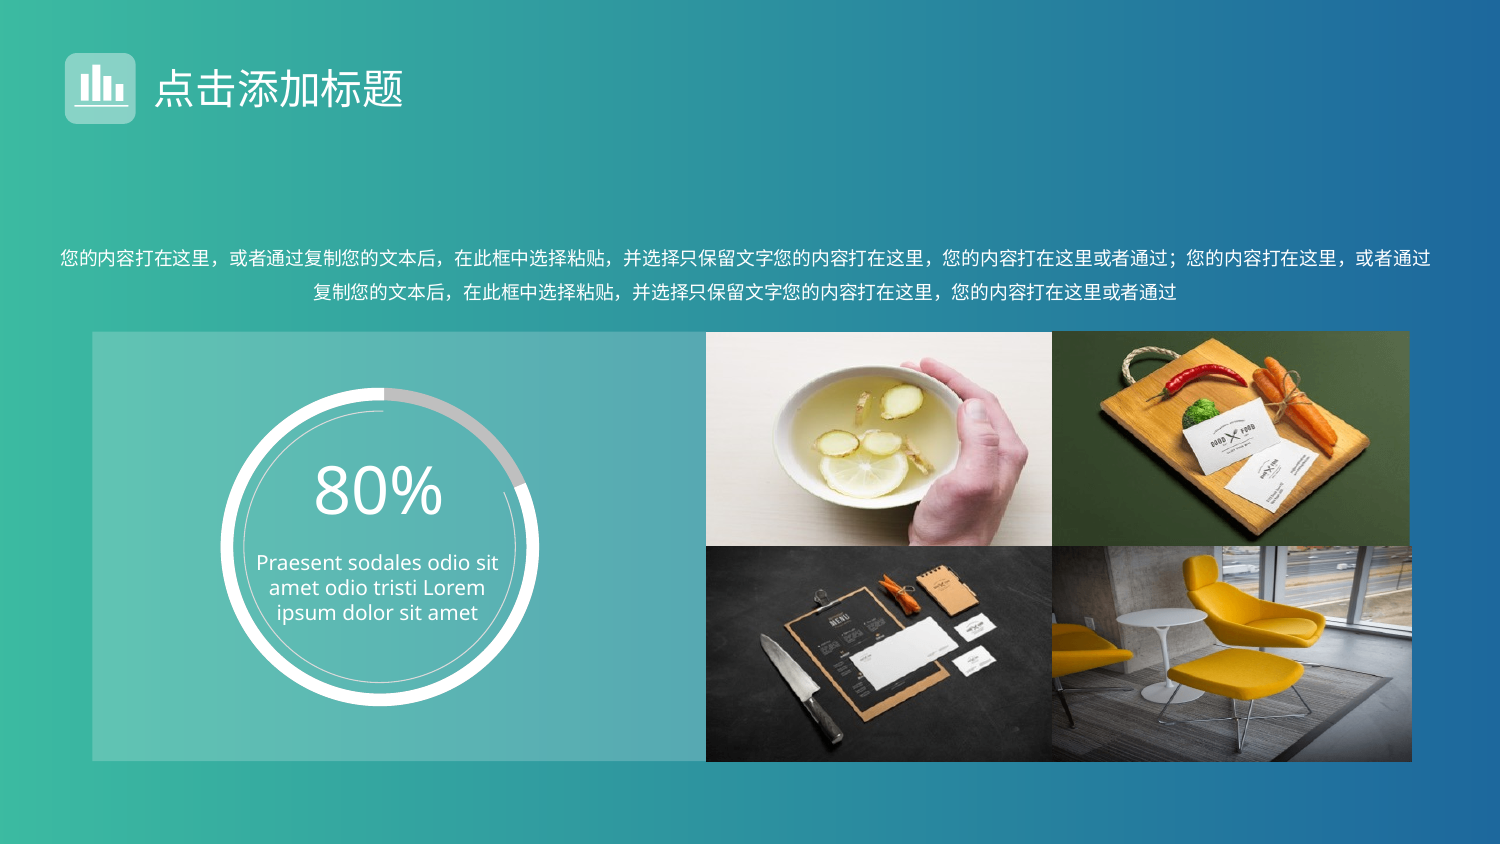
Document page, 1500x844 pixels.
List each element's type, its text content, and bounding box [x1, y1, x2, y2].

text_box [64, 52, 136, 125]
text_box [704, 545, 1050, 763]
text_box [1050, 329, 1412, 545]
text_box 您的内容打在这里，或者通过复制您的文本后，在此框中选择粘贴，并选择只保留文字您的内容打在这里，您的内容打在这里或者通过；您的内容打在这里，或者通过复制您的文本后，在此框中选择粘贴，并选择只保留文字您的内容打在这里，您的内容打在这里或者通过 [43, 228, 1446, 302]
text_box [90, 329, 708, 763]
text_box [226, 393, 534, 701]
picture [0, 0, 1500, 844]
text_box [1050, 545, 1414, 763]
text_box [704, 331, 1050, 545]
text_box 点击添加标题 [139, 55, 448, 121]
